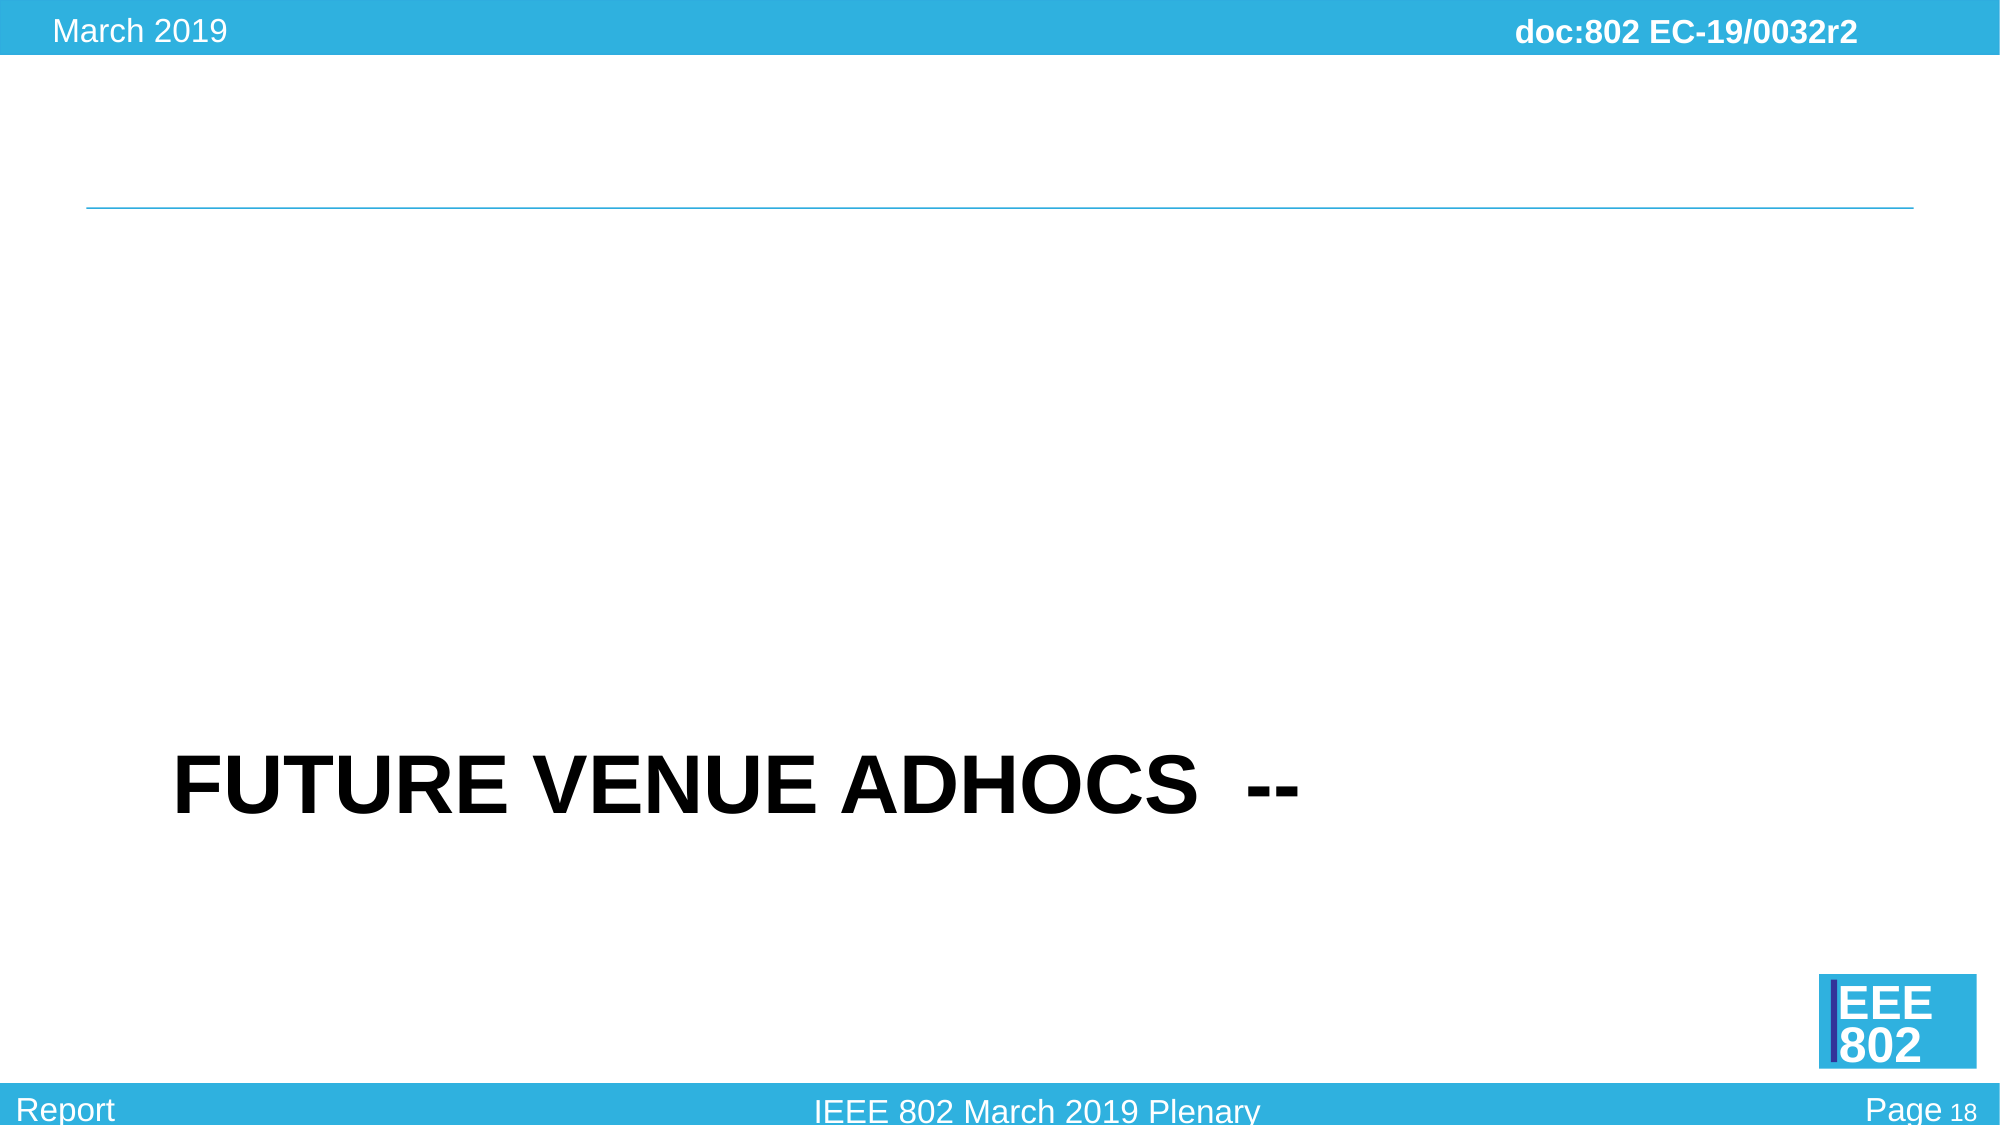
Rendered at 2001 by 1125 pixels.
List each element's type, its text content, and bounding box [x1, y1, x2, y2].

title Future Venue AdHocS -- [157, 722, 1858, 947]
